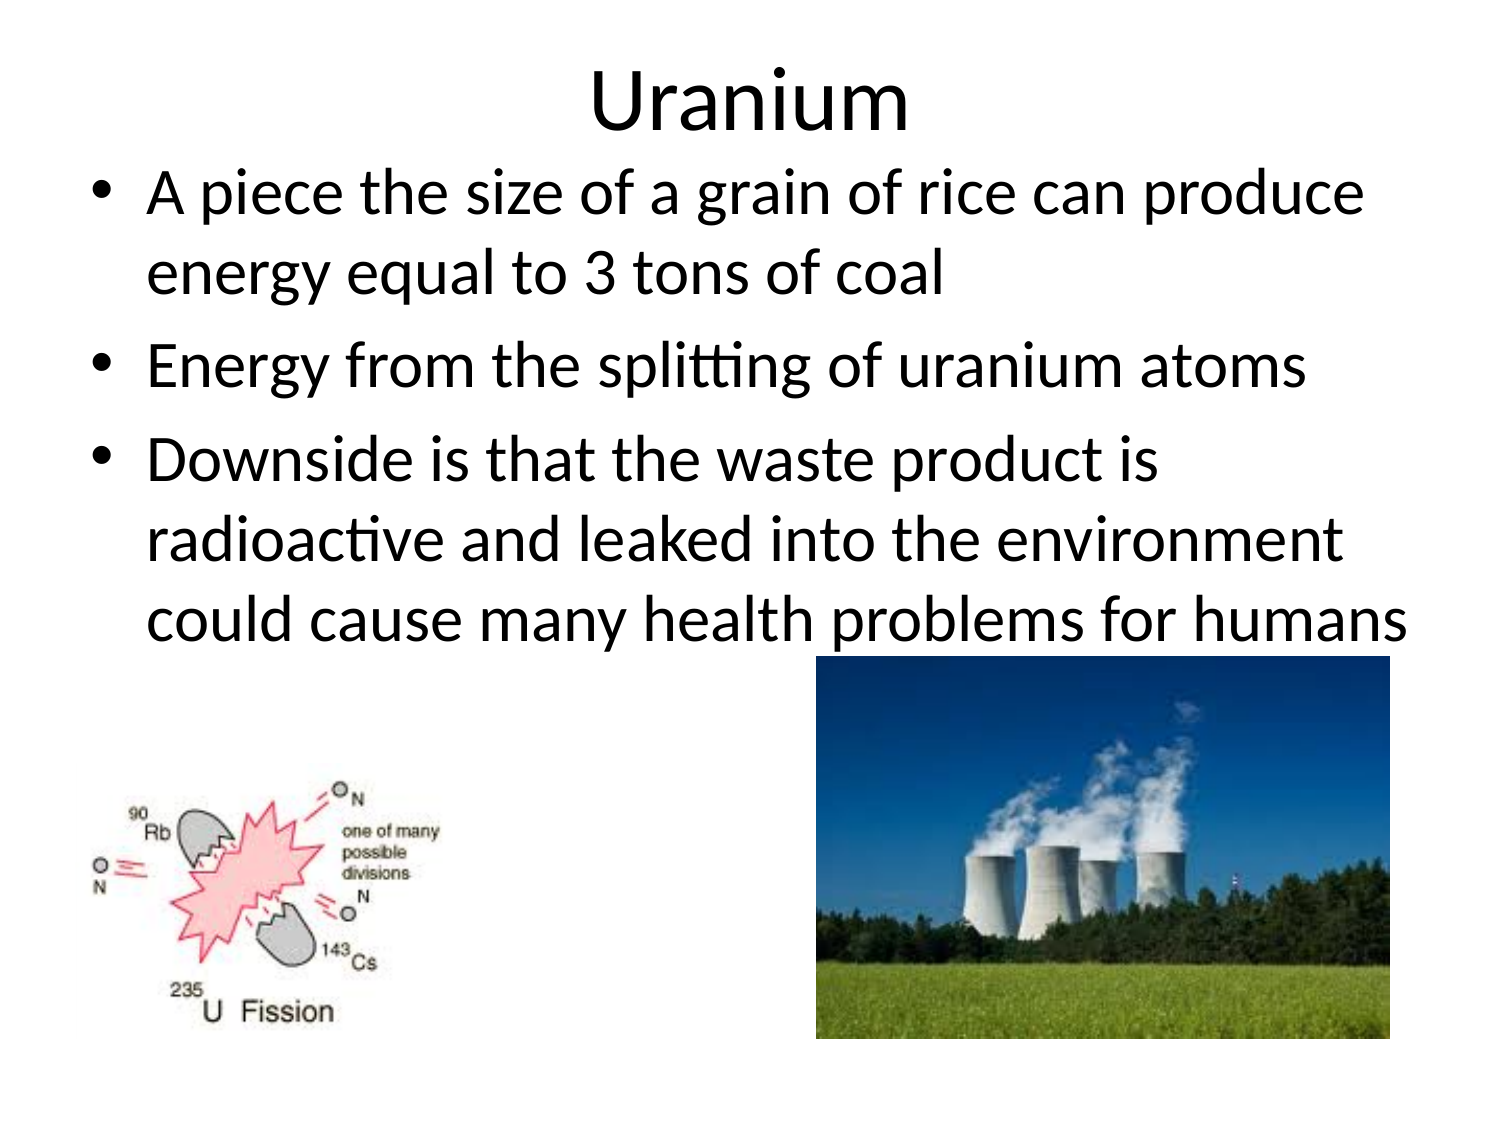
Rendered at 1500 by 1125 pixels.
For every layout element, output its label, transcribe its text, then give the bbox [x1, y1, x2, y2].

title Uranium [75, 0, 1425, 140]
picture [74, 762, 459, 1039]
list A piece the size of a grain of rice can produce energy equal to 3 tons of coal Energy from the splitting of uranium atoms Downside is that the waste product is radioactive and leaked into the environment could cause many health problems for humans [75, 140, 1425, 764]
picture [816, 656, 1390, 1039]
